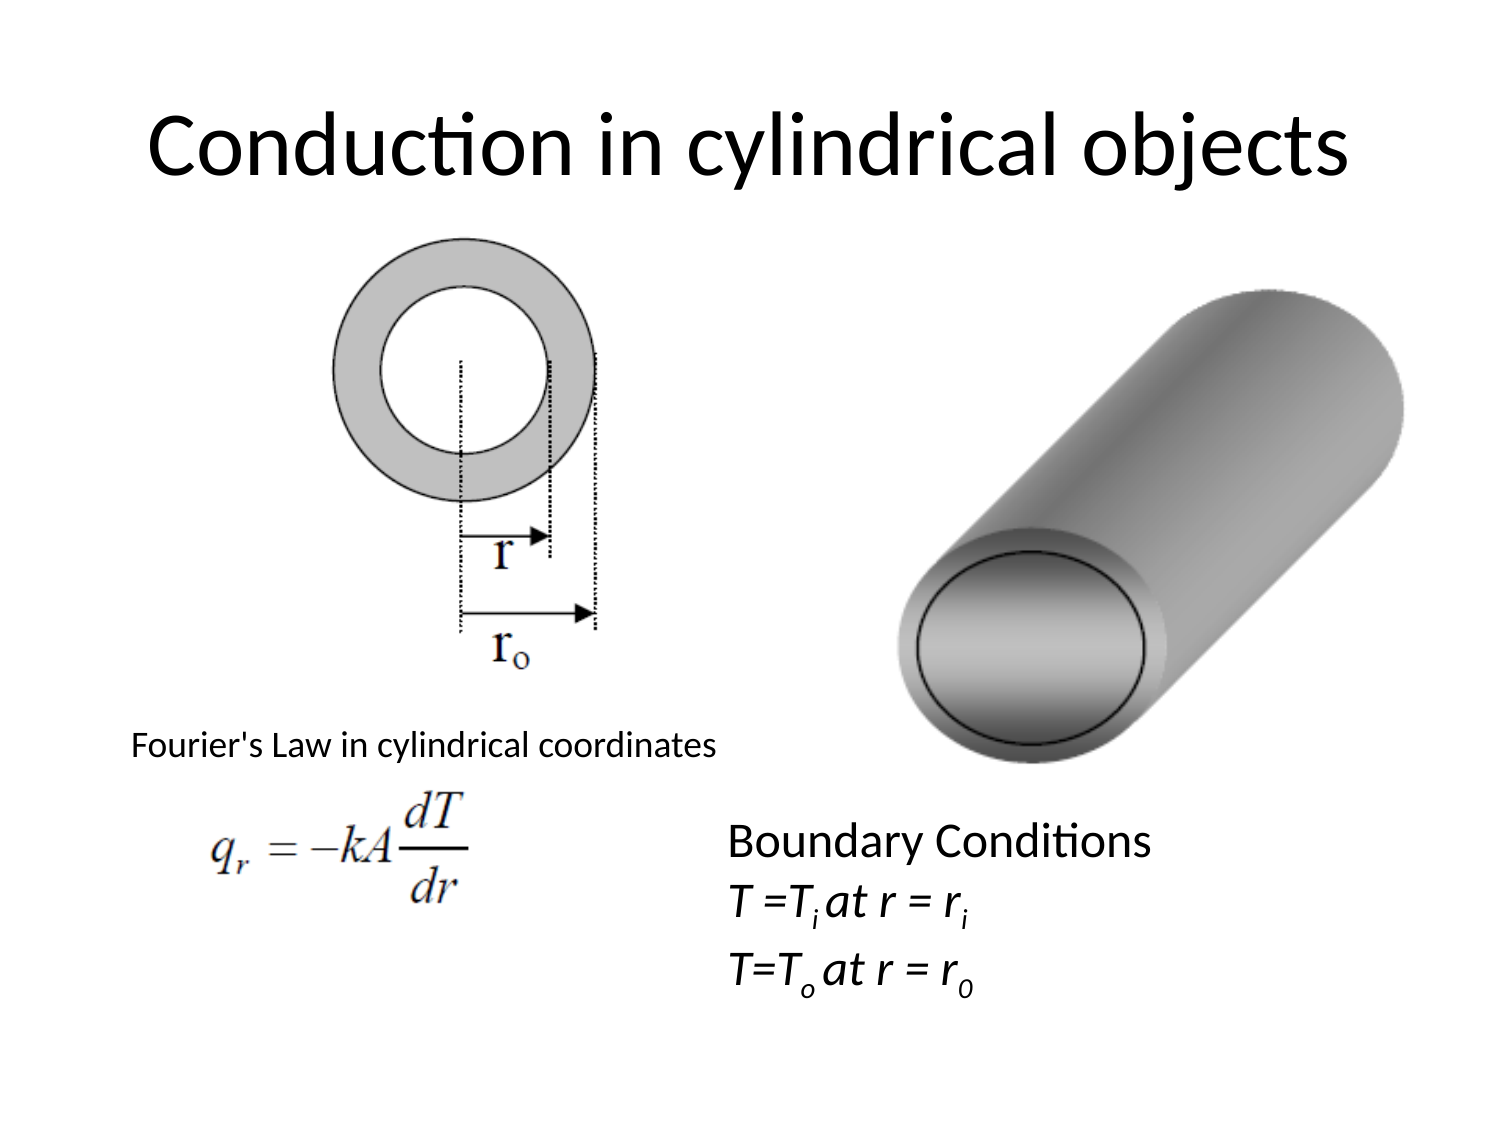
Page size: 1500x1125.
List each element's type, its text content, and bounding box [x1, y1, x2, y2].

picture [274, 212, 652, 682]
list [812, 224, 1435, 819]
picture [174, 777, 551, 946]
text_box Boundary Conditions T =Ti at r = ri T=To at r = r0 [712, 799, 1463, 1012]
title Conduction in cylindrical objects [75, 45, 1425, 233]
